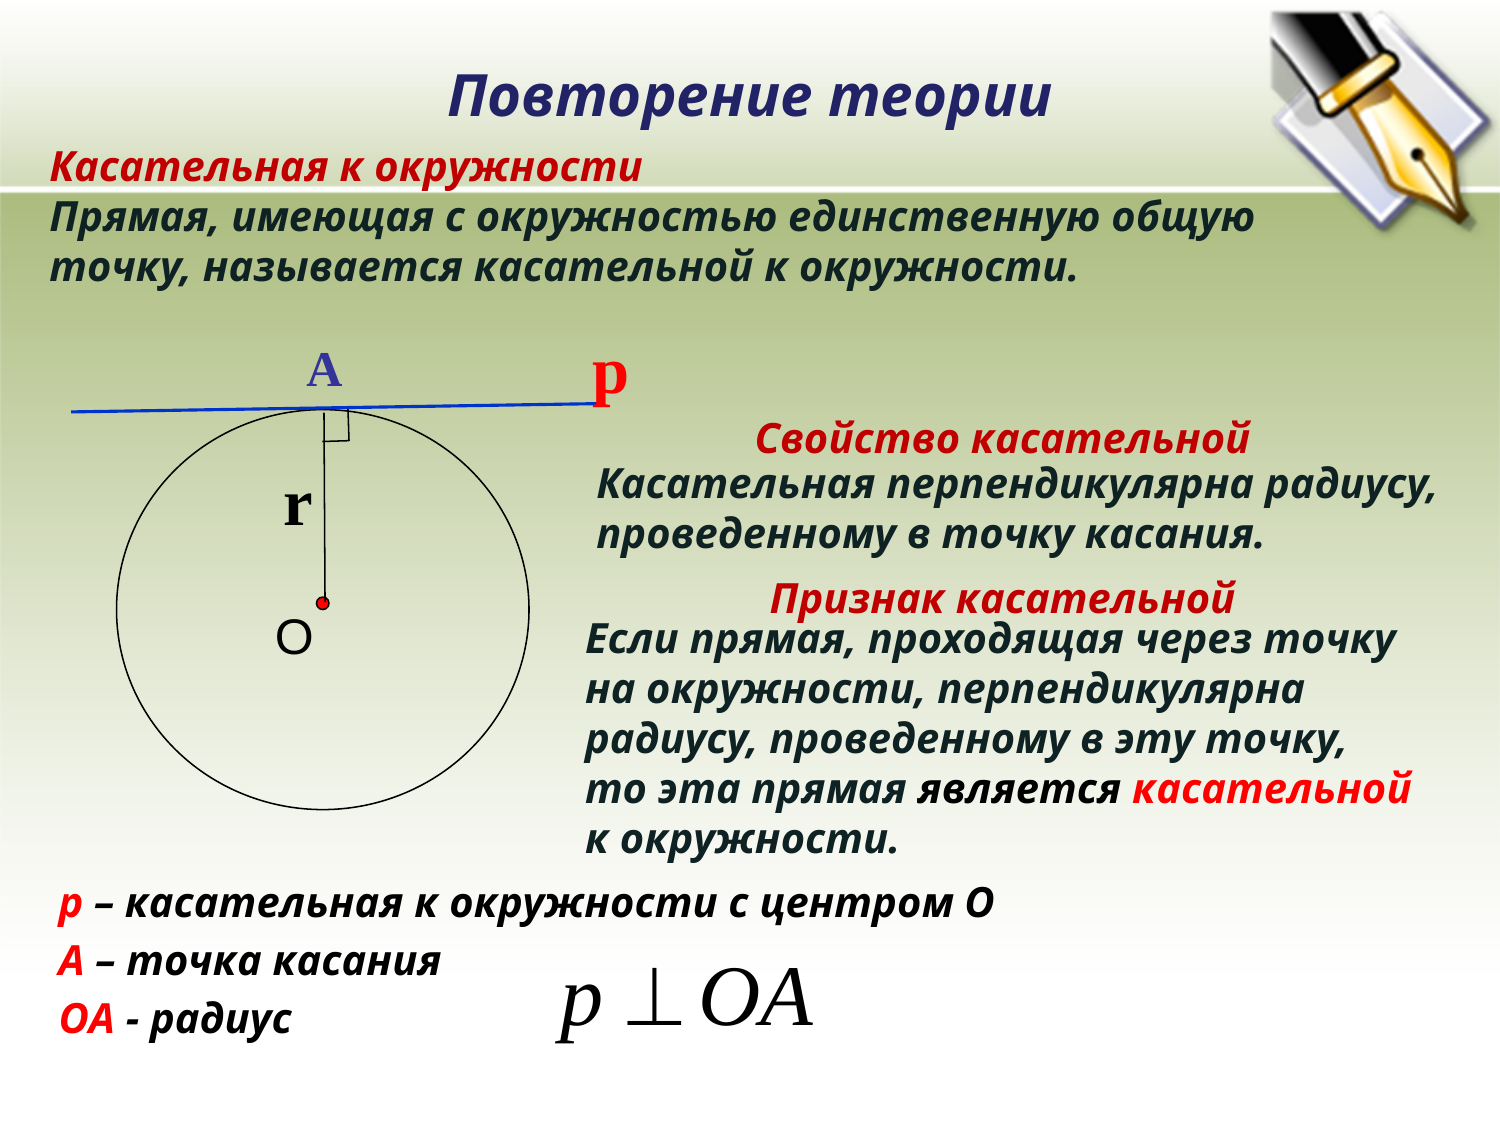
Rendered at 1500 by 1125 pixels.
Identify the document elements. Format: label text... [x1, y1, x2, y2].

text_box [116, 409, 530, 810]
picture [0, 0, 1500, 1125]
text_box Касательная к окружности Прямая, имеющая с окружностью единственную общую точку, называется касательной к окружности. [34, 132, 1365, 297]
text_box р – касательная к окружности с центром О А – точка касания OА - радиус [43, 868, 1445, 1055]
text_box Повторение теории [88, 45, 1412, 136]
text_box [536, 945, 824, 1062]
text_box Если прямая, проходящая через точку на окружности, перпендикулярна радиусу, проведенному в эту точку, то эта прямая является касательной к окружности. [569, 604, 1436, 868]
text_box Касательная перпендикулярна радиусу, проведенному в точку касания. [581, 449, 1500, 565]
text_box А [291, 328, 358, 404]
text_box Признак касательной [627, 564, 1378, 629]
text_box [268, 408, 350, 603]
text_box р [578, 319, 653, 415]
text_box Свойство касательной [627, 404, 1378, 469]
